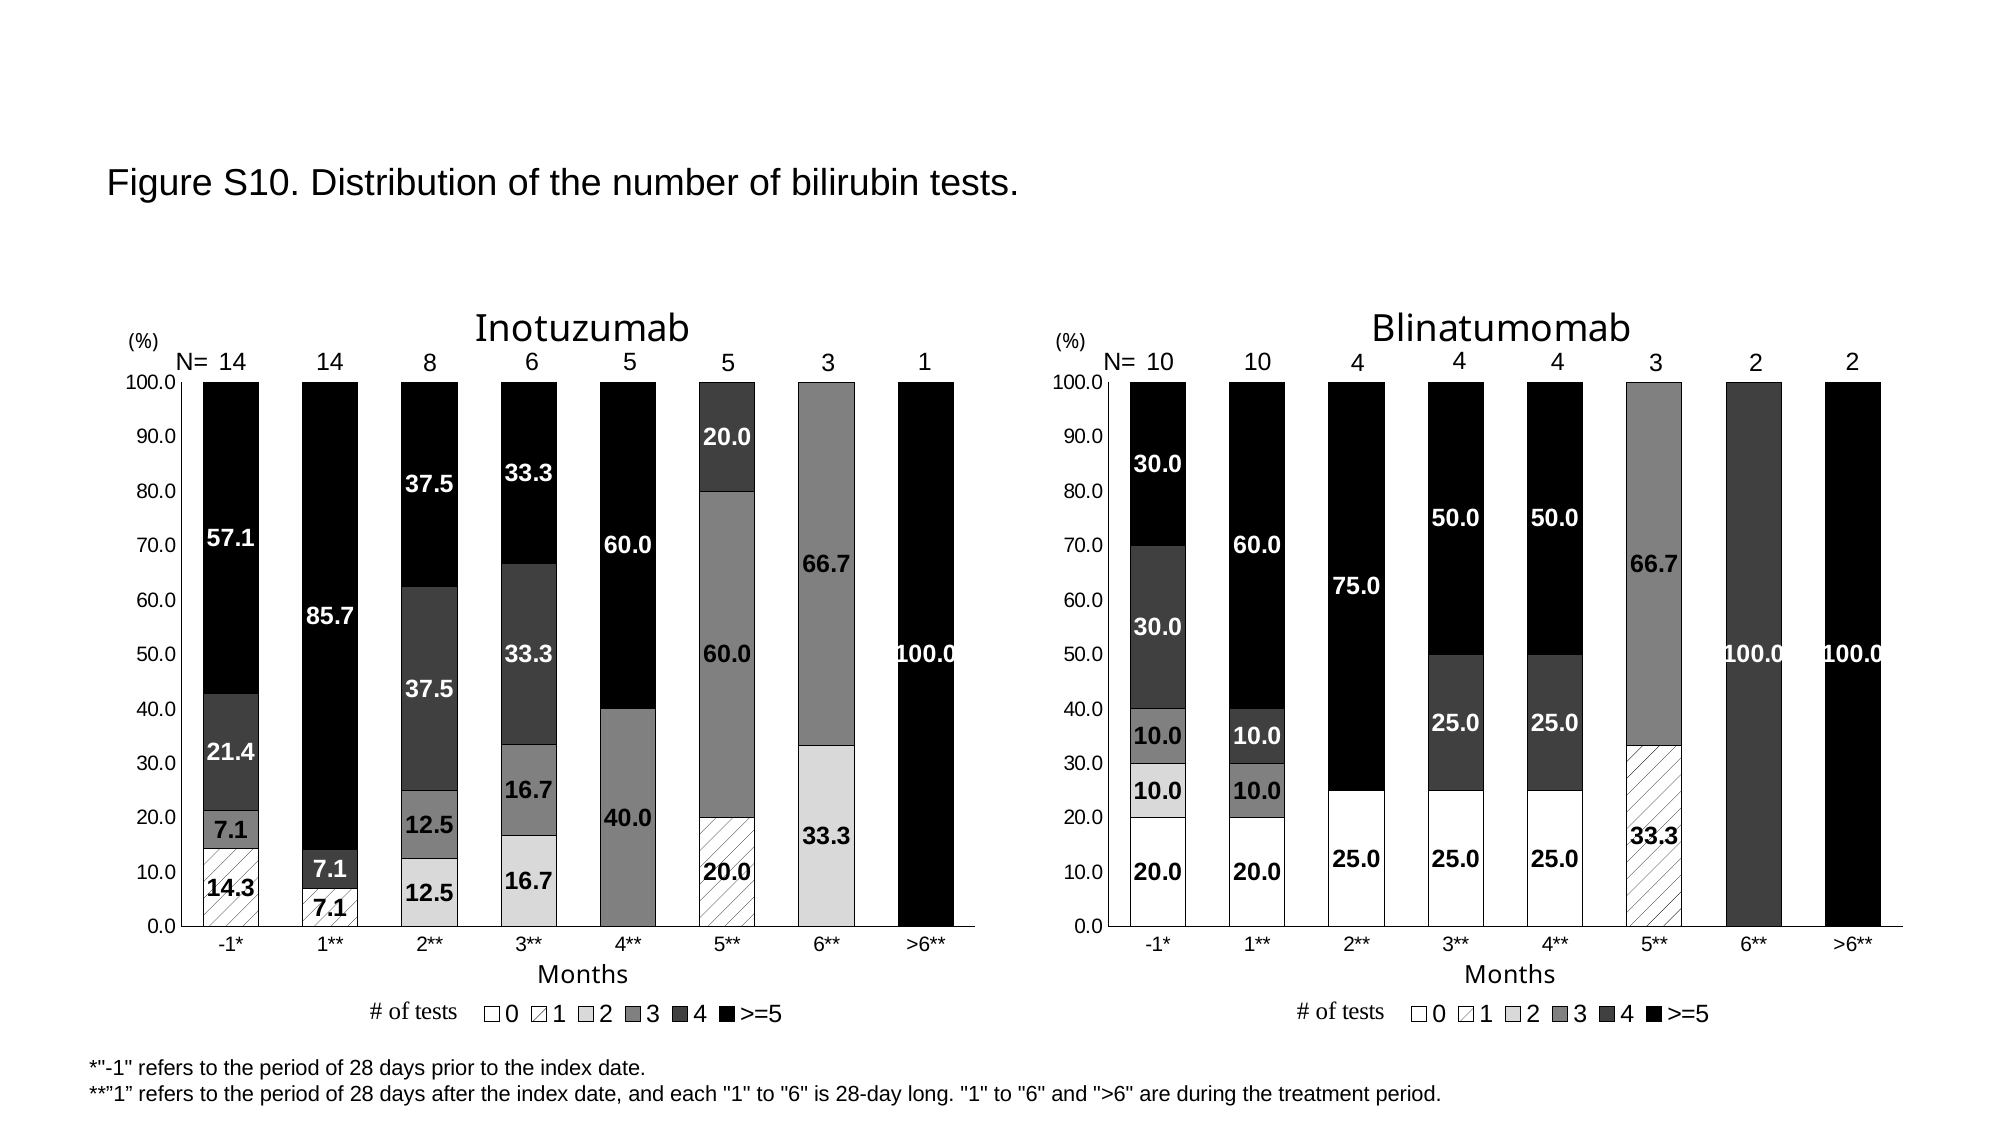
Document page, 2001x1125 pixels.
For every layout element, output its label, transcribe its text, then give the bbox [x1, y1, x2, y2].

chart [1022, 266, 1926, 1037]
text_box Figure S10. Distribution of the number of bilirubin tests. [91, 150, 1819, 211]
text_box *"-1" refers to the period of 28 days prior to the index date. **”1” refers to the period of 28 days after the index date, and each "1" to "6" is 28-day long. "1" to "6" and ">6" are during the treatment period. [74, 1045, 1905, 1114]
chart [95, 266, 999, 1037]
